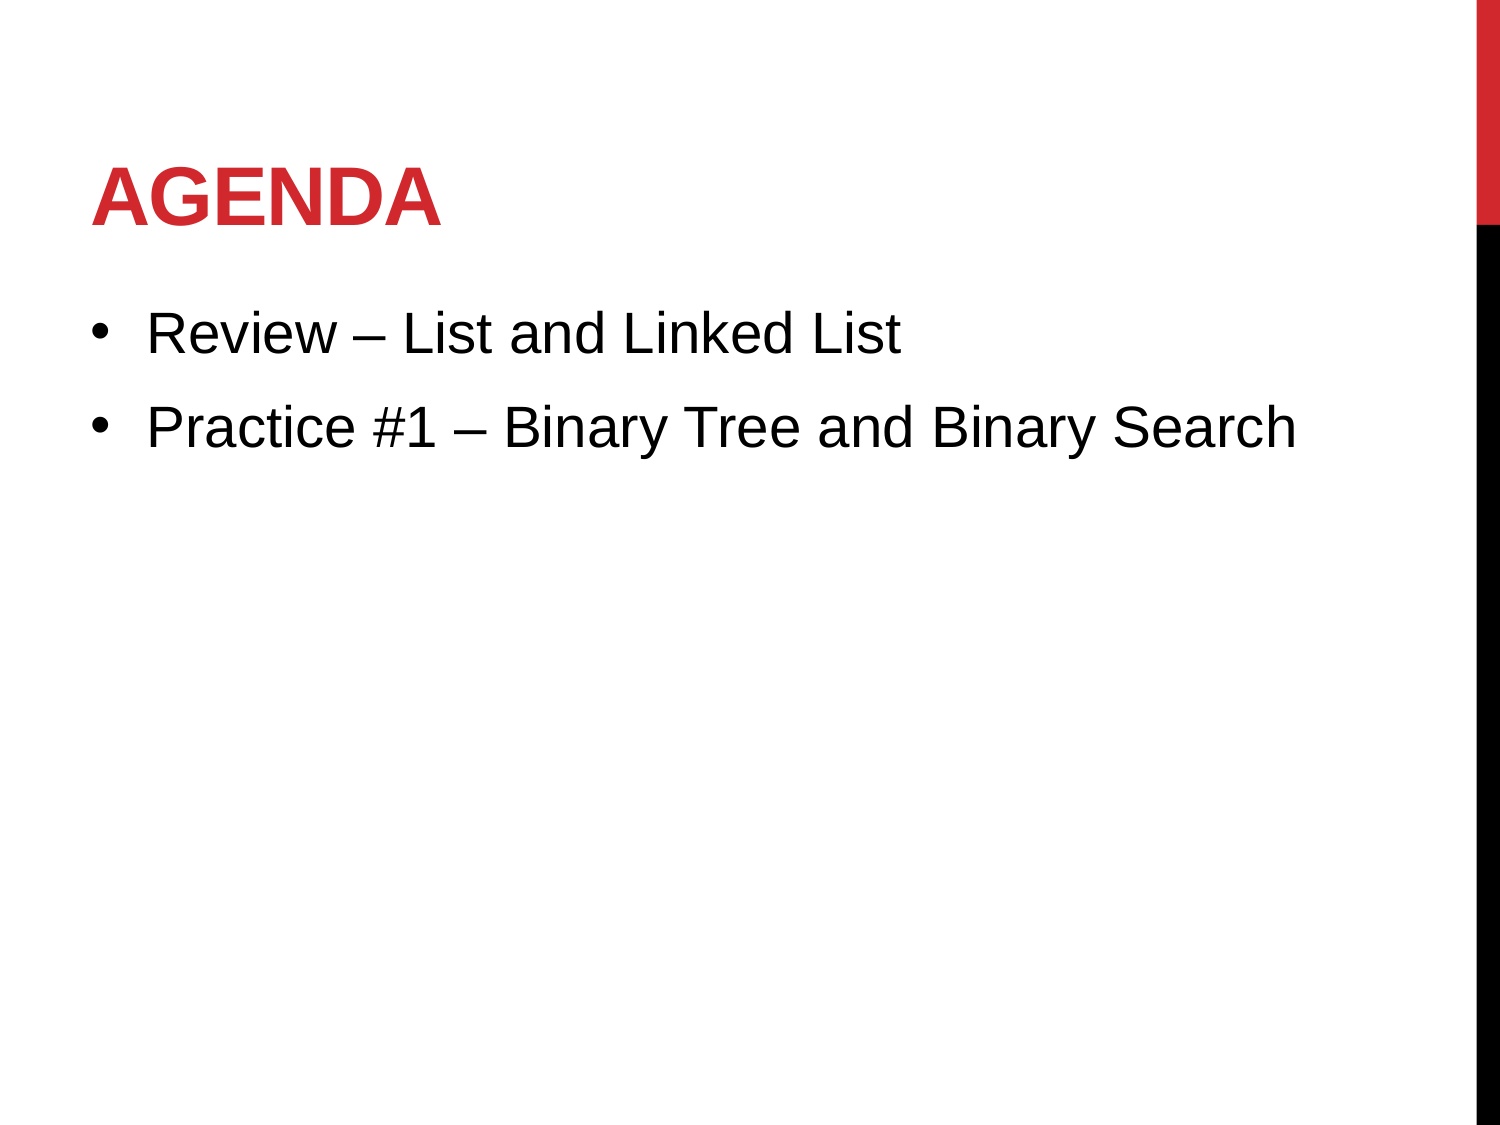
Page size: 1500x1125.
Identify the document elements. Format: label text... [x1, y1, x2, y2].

list Review – List and Linked List Practice #1 – Binary Tree and Binary Search [75, 287, 1325, 1005]
title Agenda [75, 25, 1025, 250]
